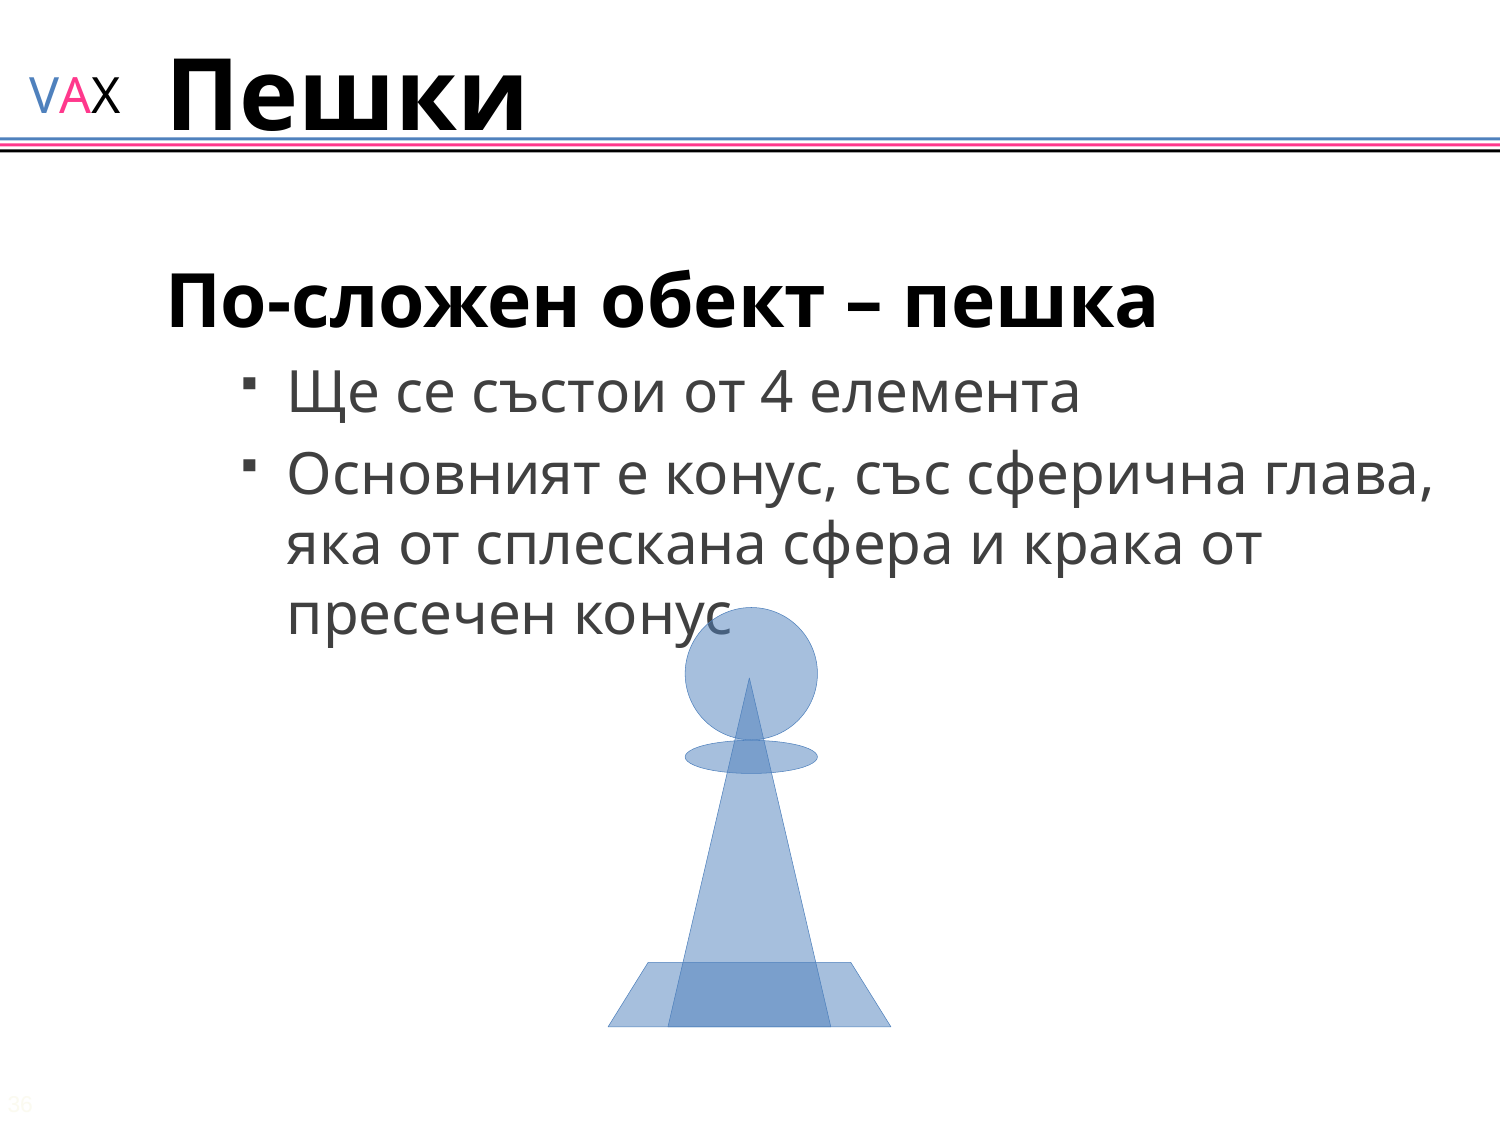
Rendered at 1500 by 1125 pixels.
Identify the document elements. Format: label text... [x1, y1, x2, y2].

text_box [733, 675, 766, 738]
text_box [681, 775, 818, 960]
text_box [683, 738, 820, 776]
text_box [606, 960, 893, 1029]
list По-сложен обект – пешка Ще се състои от 4 елемента Основният е конус, със сферична глава, яка от сплескана сфера и крака от пресечен конус [150, 200, 1488, 1113]
title Пешки [0, 37, 1500, 144]
text_box [683, 605, 820, 739]
